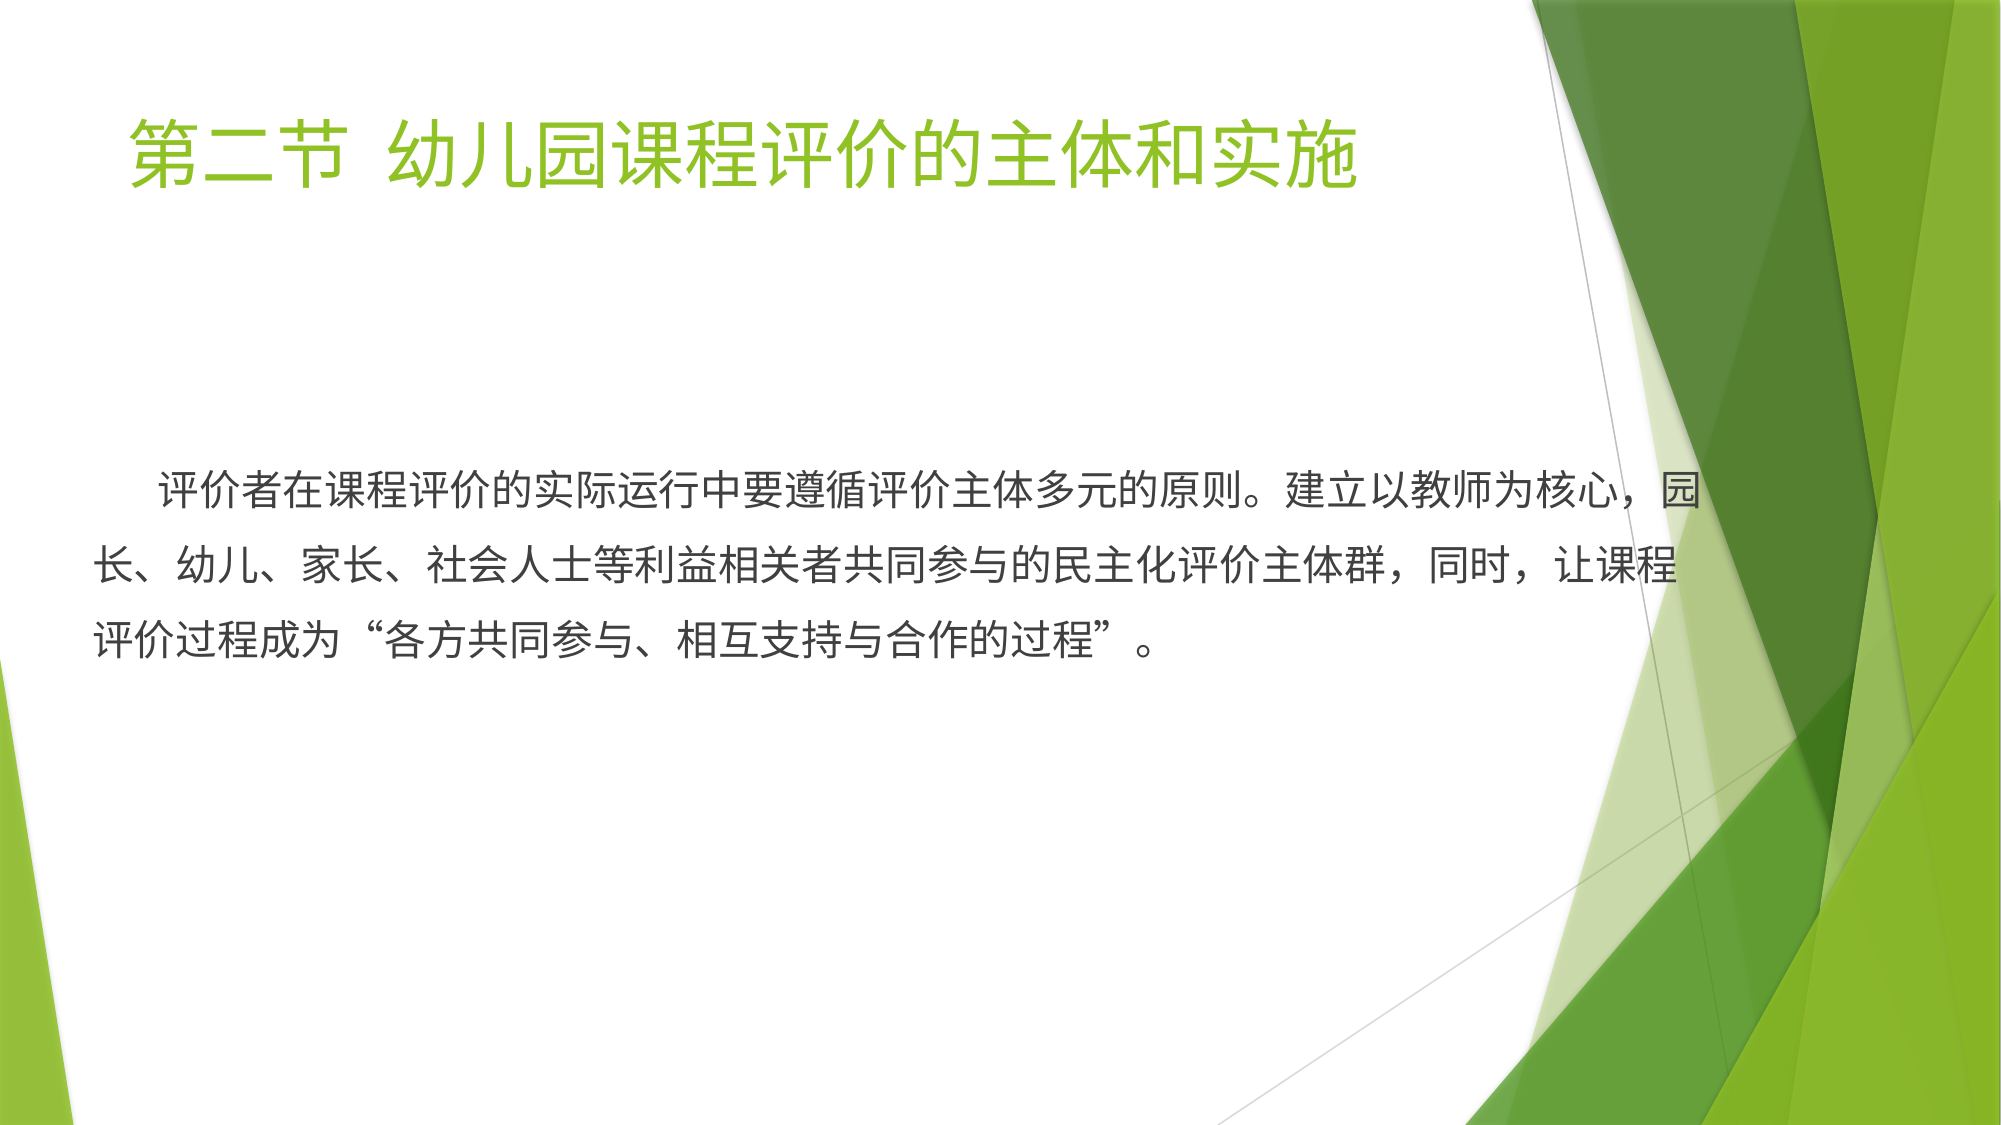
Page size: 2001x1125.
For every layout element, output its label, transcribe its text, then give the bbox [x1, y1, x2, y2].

list 评价者在课程评价的实际运行中要遵循评价主体多元的原则。建立以教师为核心，园长、幼儿、家长、社会人士等利益相关者共同参与的民主化评价主体群，同时，让课程评价过程成为“各方共同参与、相互支持与合作的过程”。 [77, 431, 1720, 694]
title 第二节 幼儿园课程评价的主体和实施 [111, 99, 1522, 317]
